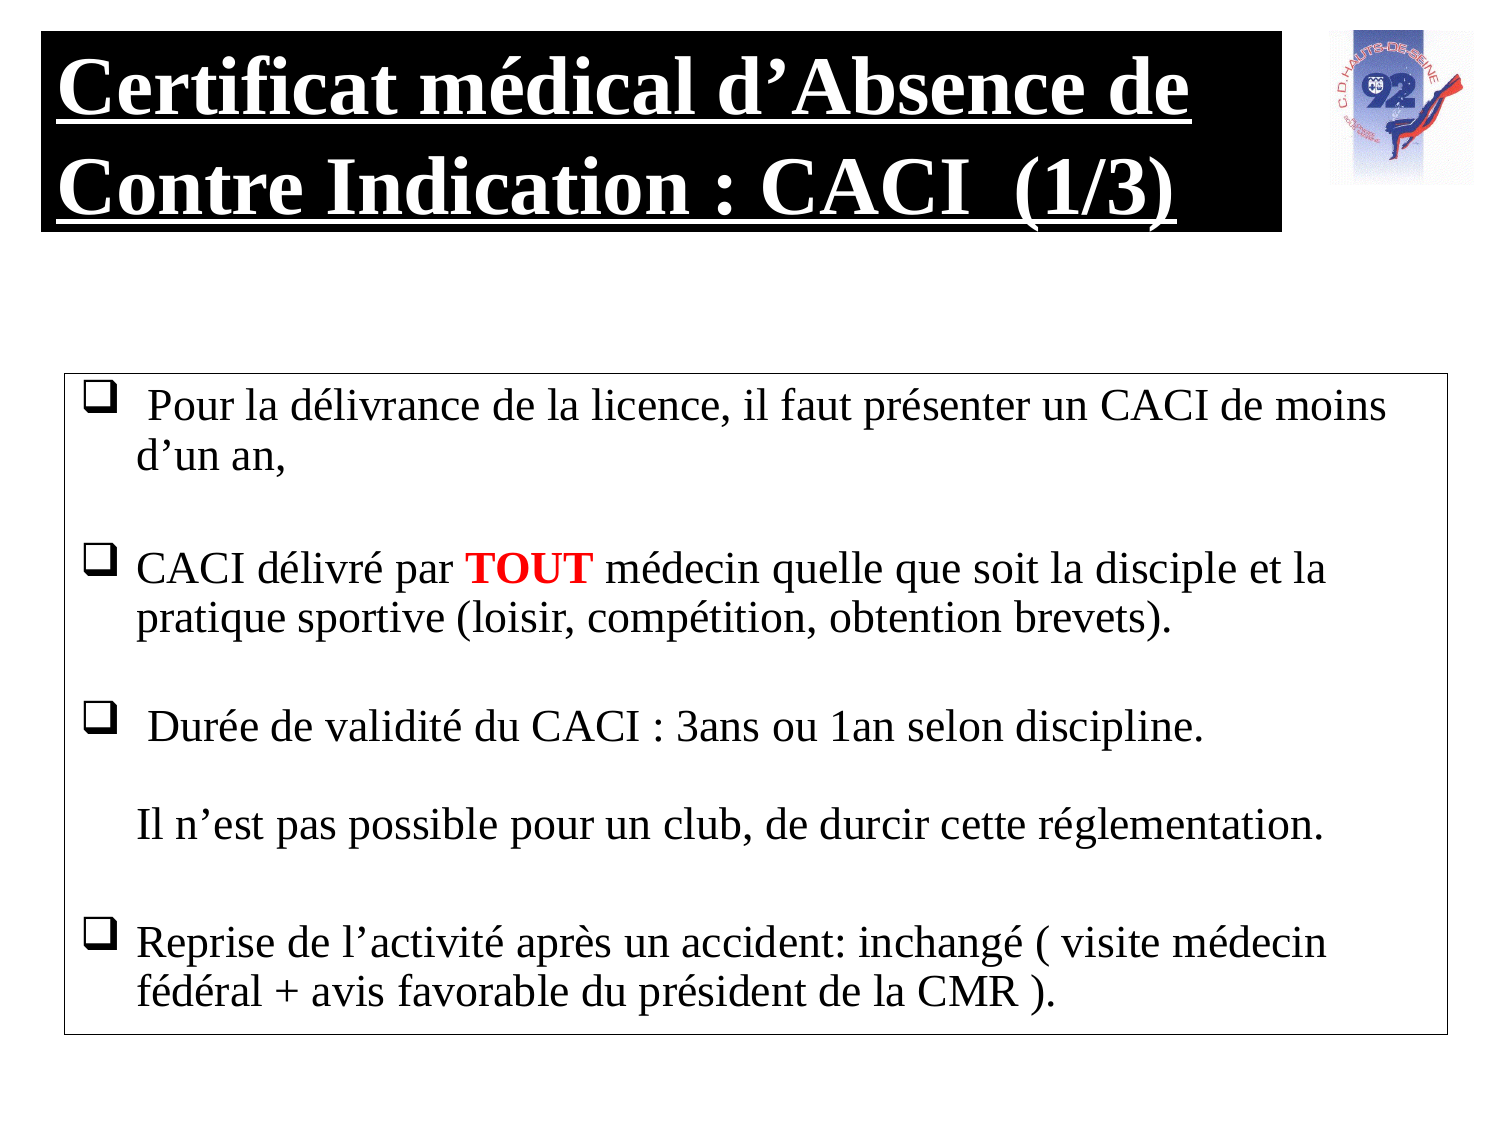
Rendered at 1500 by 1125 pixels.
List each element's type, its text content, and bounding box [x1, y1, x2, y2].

picture [1328, 30, 1474, 185]
title Certificat médical d’Absence de Contre Indication : CACI (1/3) [41, 31, 1282, 232]
list Pour la délivrance de la licence, il faut présenter un CACI de moins d’un an, CACI délivré par TOUT médecin quelle que soit la disciple et la pratique sportive (loisir, compétition, obtention brevets). Durée de validité du CACI : 3ans ou 1an selon discipline. Il n’est pas possible pour un club, de durcir cette réglementation. Reprise de l’activité après un accident: inchangé ( visite médecin fédéral + avis favorable du président de la CMR ). [64, 373, 1448, 1035]
